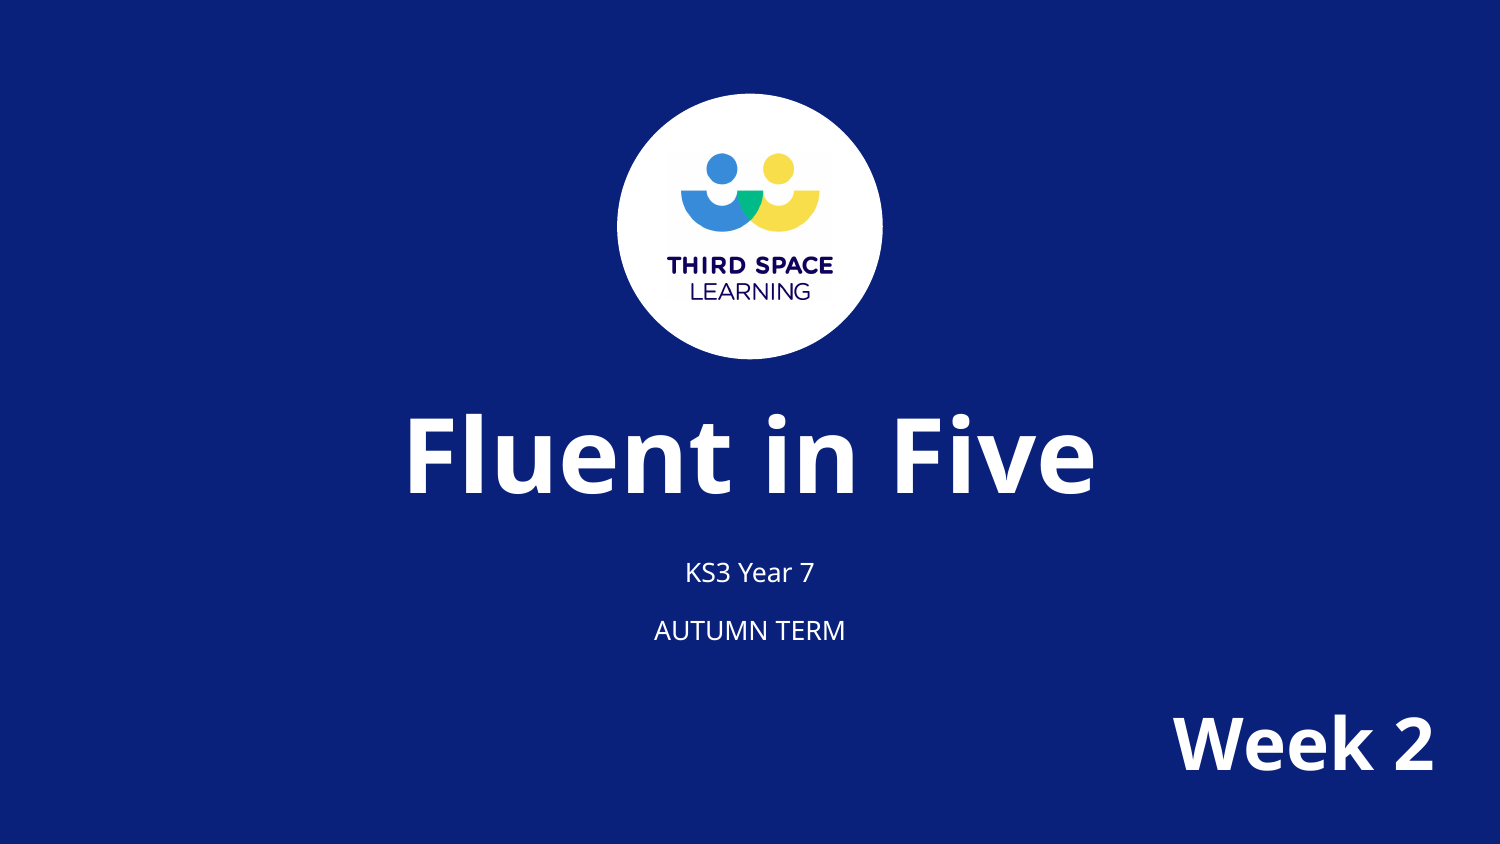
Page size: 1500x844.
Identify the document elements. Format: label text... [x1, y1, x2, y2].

text_box Week 2 [332, 682, 1451, 800]
picture [667, 153, 833, 300]
